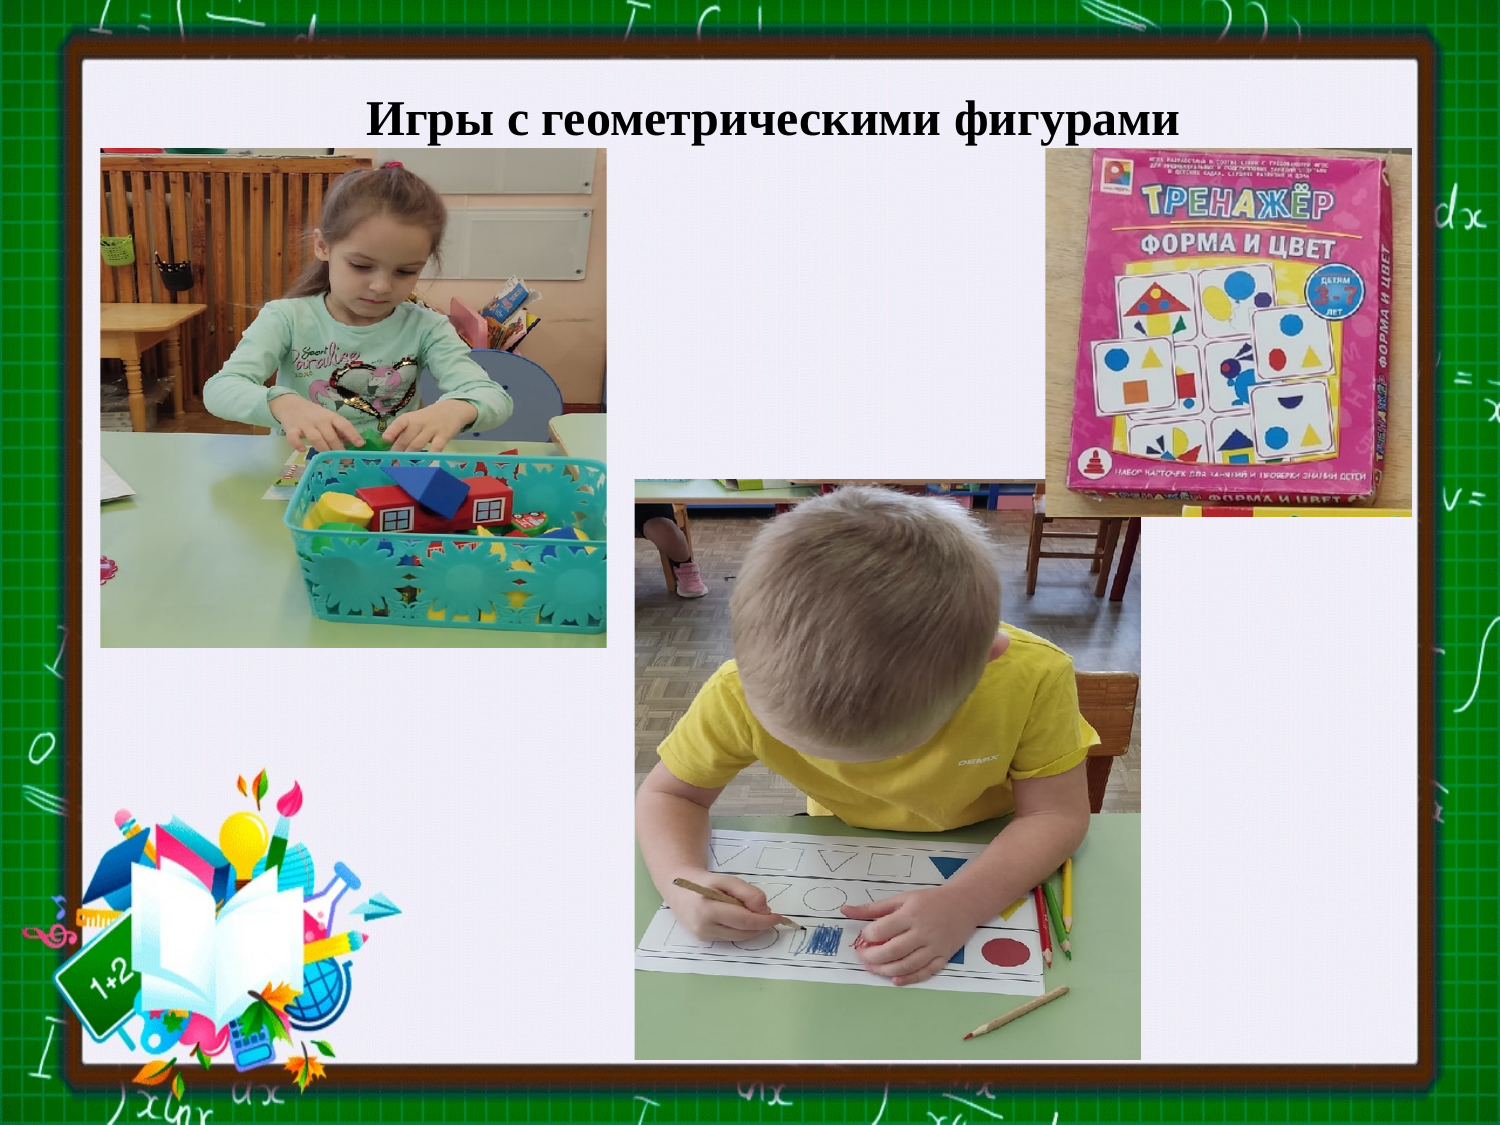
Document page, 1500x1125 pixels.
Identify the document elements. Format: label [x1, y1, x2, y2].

picture [634, 148, 1413, 1060]
picture [100, 148, 607, 648]
list [0, 0, 1500, 1125]
